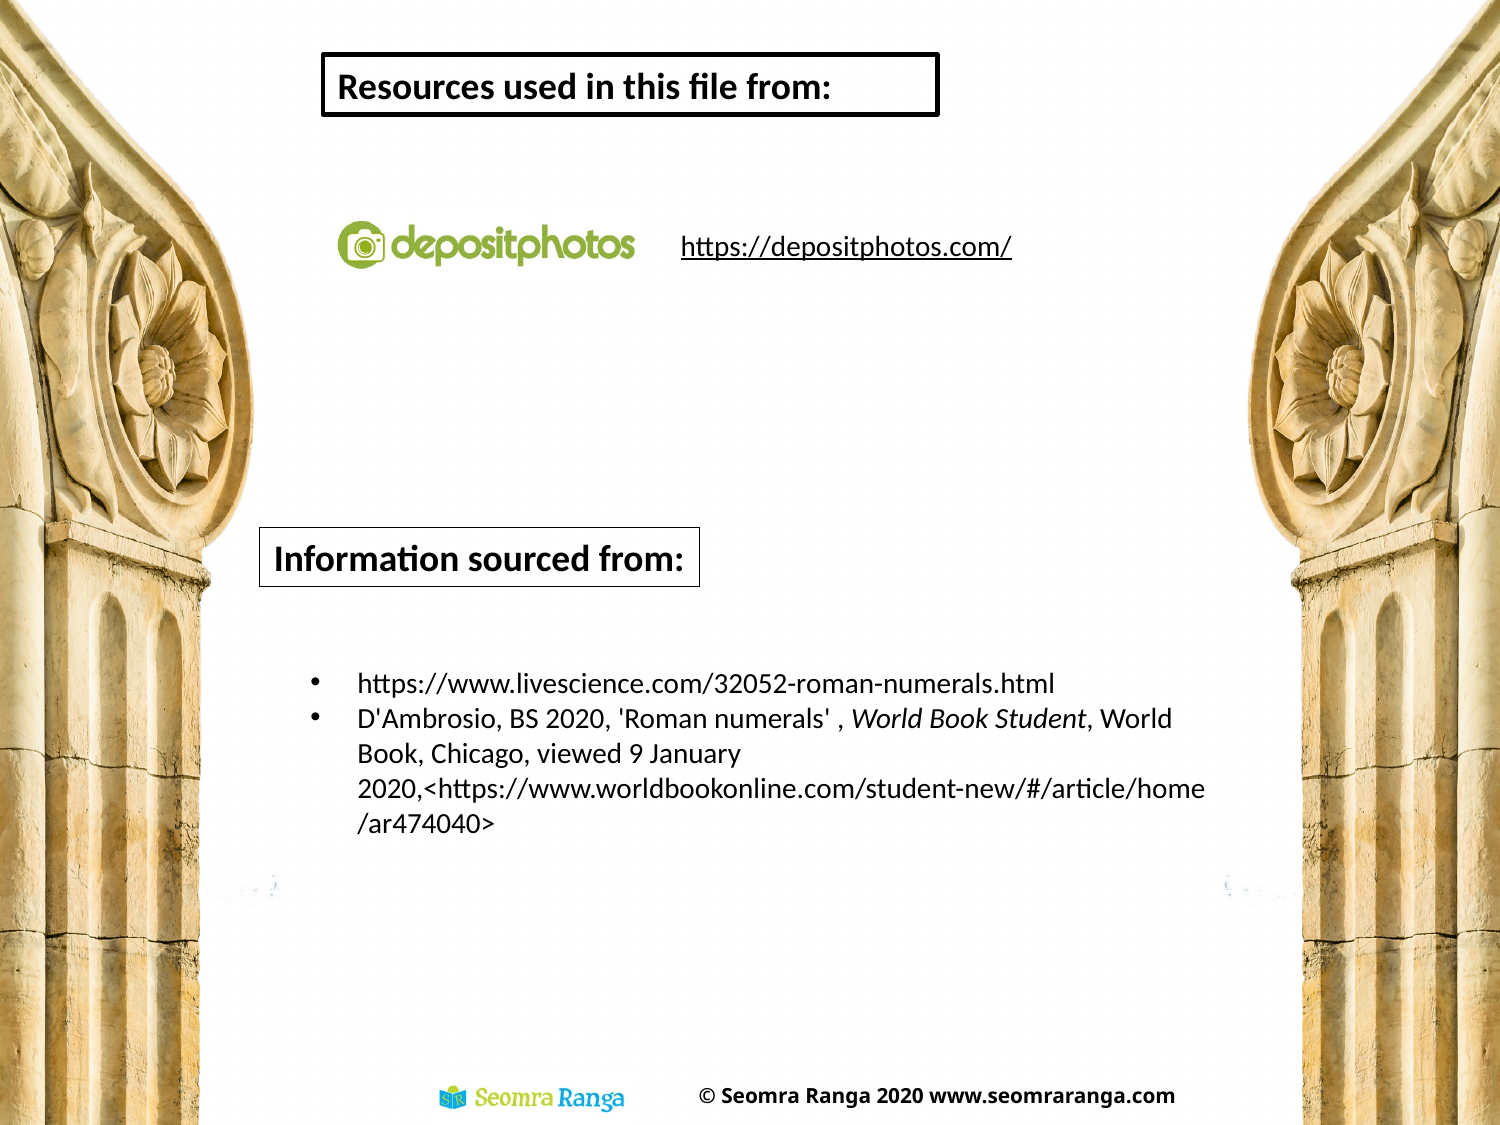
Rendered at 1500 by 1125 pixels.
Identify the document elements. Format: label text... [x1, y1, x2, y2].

text_box Information sourced from: [259, 527, 700, 587]
text_box https://www.livescience.com/32052-roman-numerals.html D'Ambrosio, BS 2020, 'Roman numerals' , World Book Student, World Book, Chicago, viewed 9 January 2020,<https://www.worldbookonline.com/student-new/#/article/home/ar474040> [295, 656, 1228, 847]
text_box Resources used in this file from: [323, 54, 938, 115]
text_box https://depositphotos.com/ [665, 219, 1061, 270]
picture [0, 0, 1500, 1125]
text_box © Seomra Ranga 2020 www.seomraranga.com [659, 1074, 1215, 1115]
